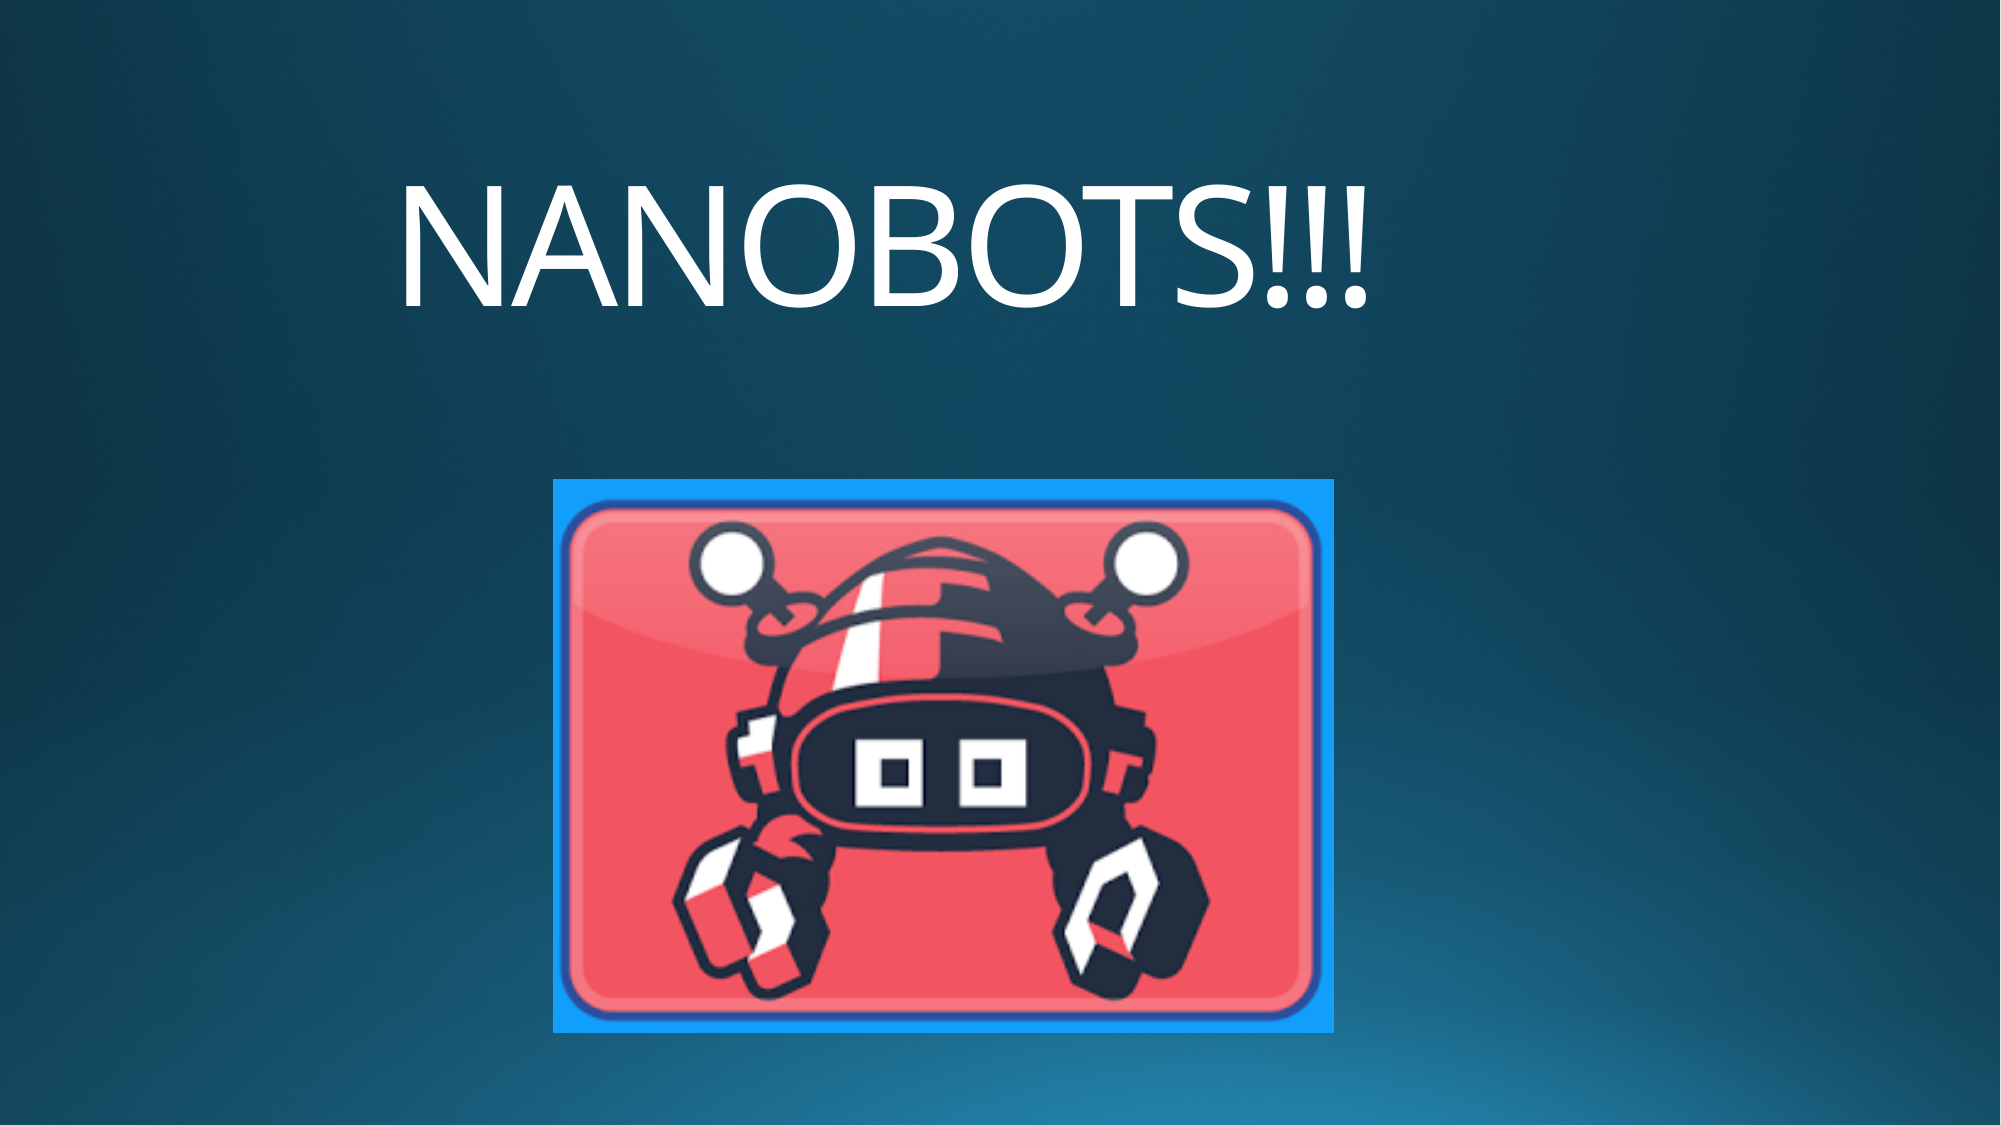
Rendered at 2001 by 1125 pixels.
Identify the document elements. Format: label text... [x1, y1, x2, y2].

picture [0, 0, 2001, 1125]
title NANOBOTS!!! [375, 153, 1876, 351]
